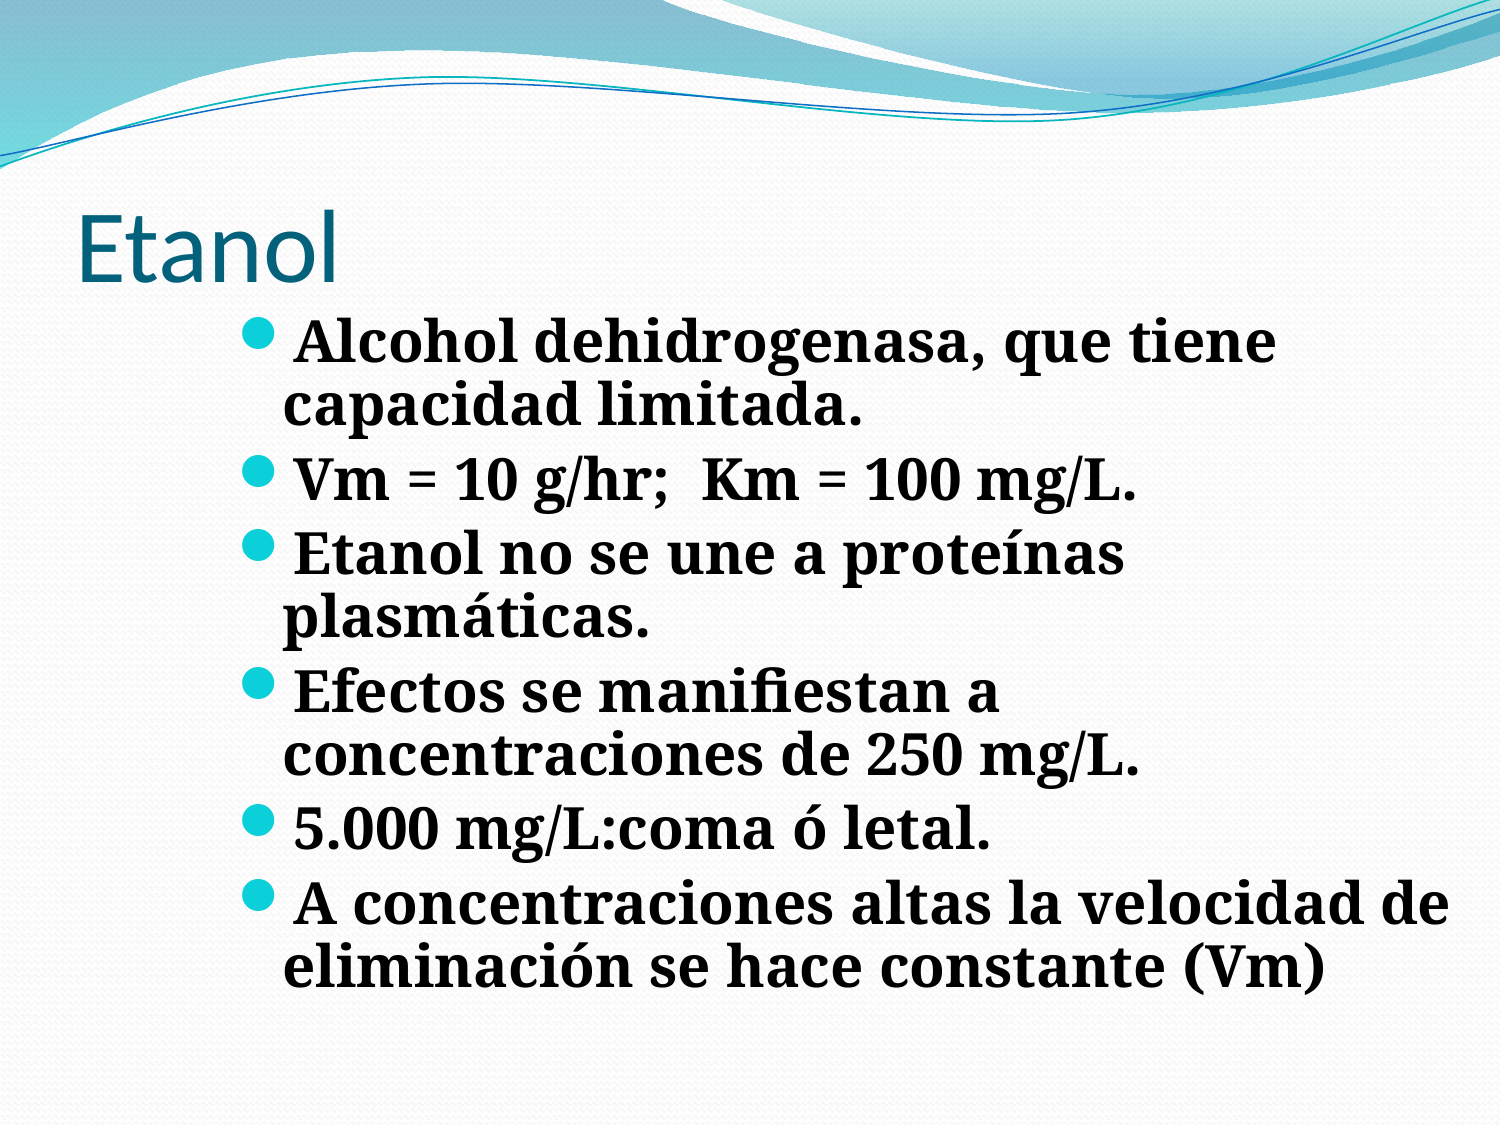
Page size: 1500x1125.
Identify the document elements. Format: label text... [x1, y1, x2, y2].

title Etanol [74, 115, 1426, 304]
list Alcohol dehidrogenasa, que tiene capacidad limitada. Vm = 10 g/hr; Km = 100 mg/L. Etanol no se une a proteínas plasmáticas. Efectos se manifiestan a concentraciones de 250 mg/L. 5.000 mg/L:coma ó letal. A concentraciones altas la velocidad de eliminación se hace constante (Vm) [222, 304, 1473, 980]
